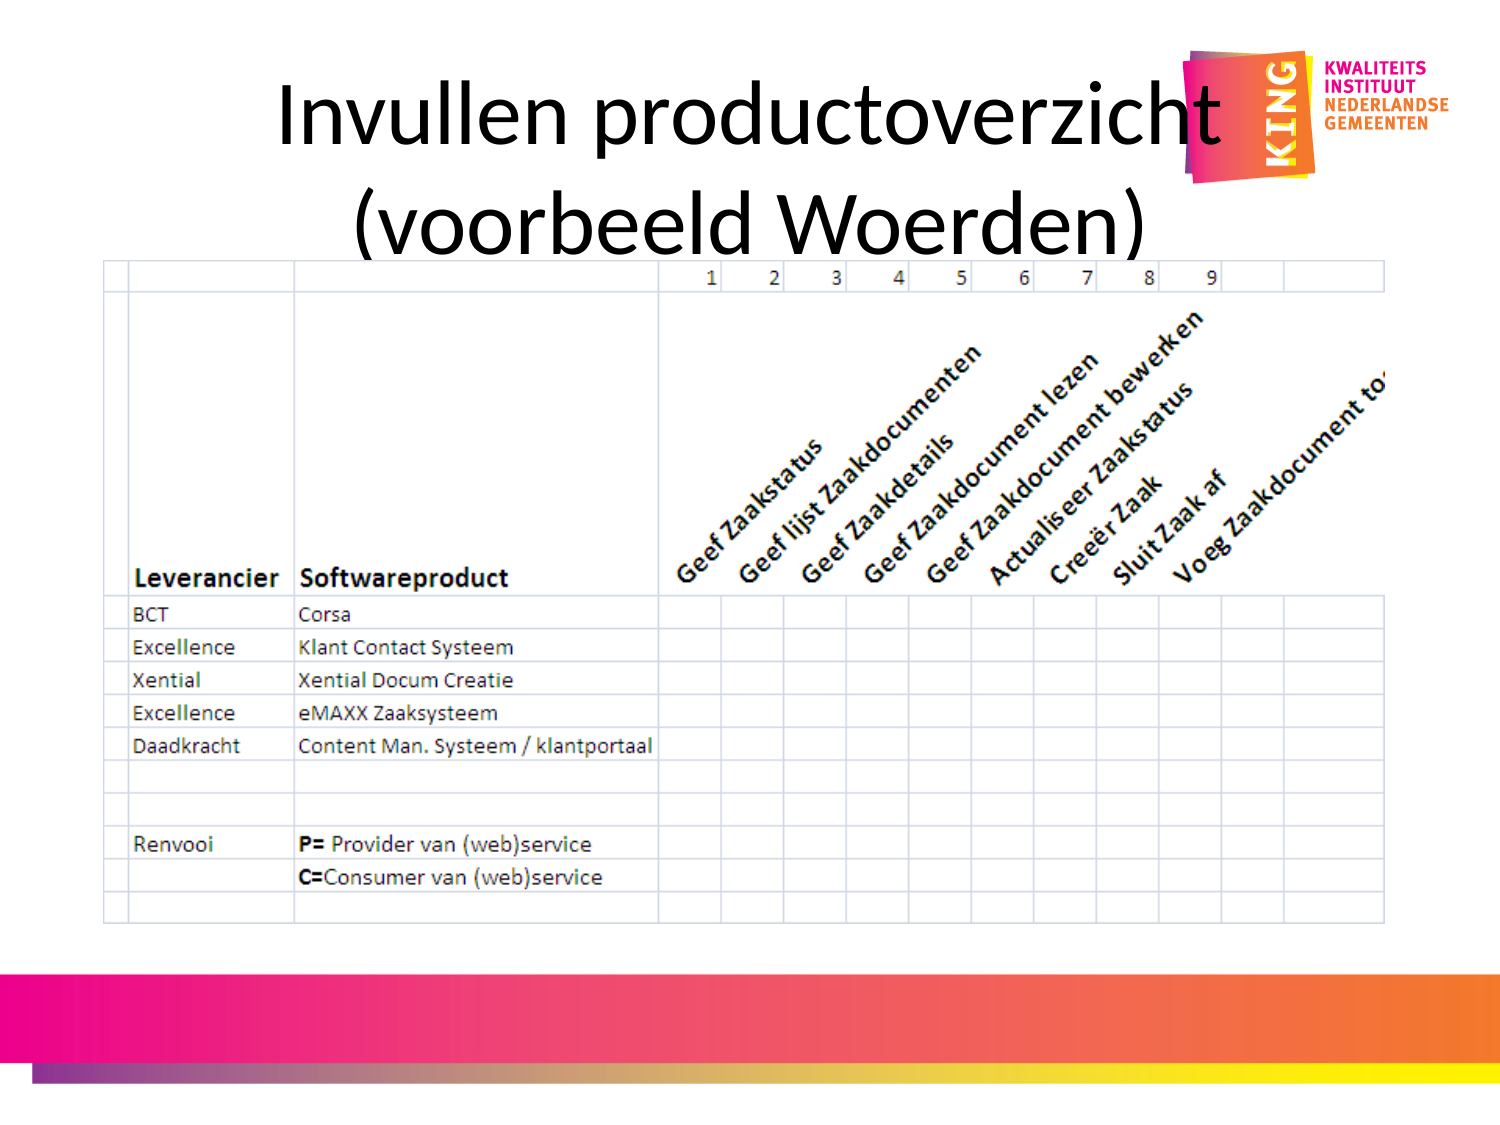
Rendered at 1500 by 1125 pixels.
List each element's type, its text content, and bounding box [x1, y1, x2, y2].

title Invullen productoverzicht (voorbeeld Woerden) [75, 45, 1425, 233]
picture [0, 0, 1500, 1125]
